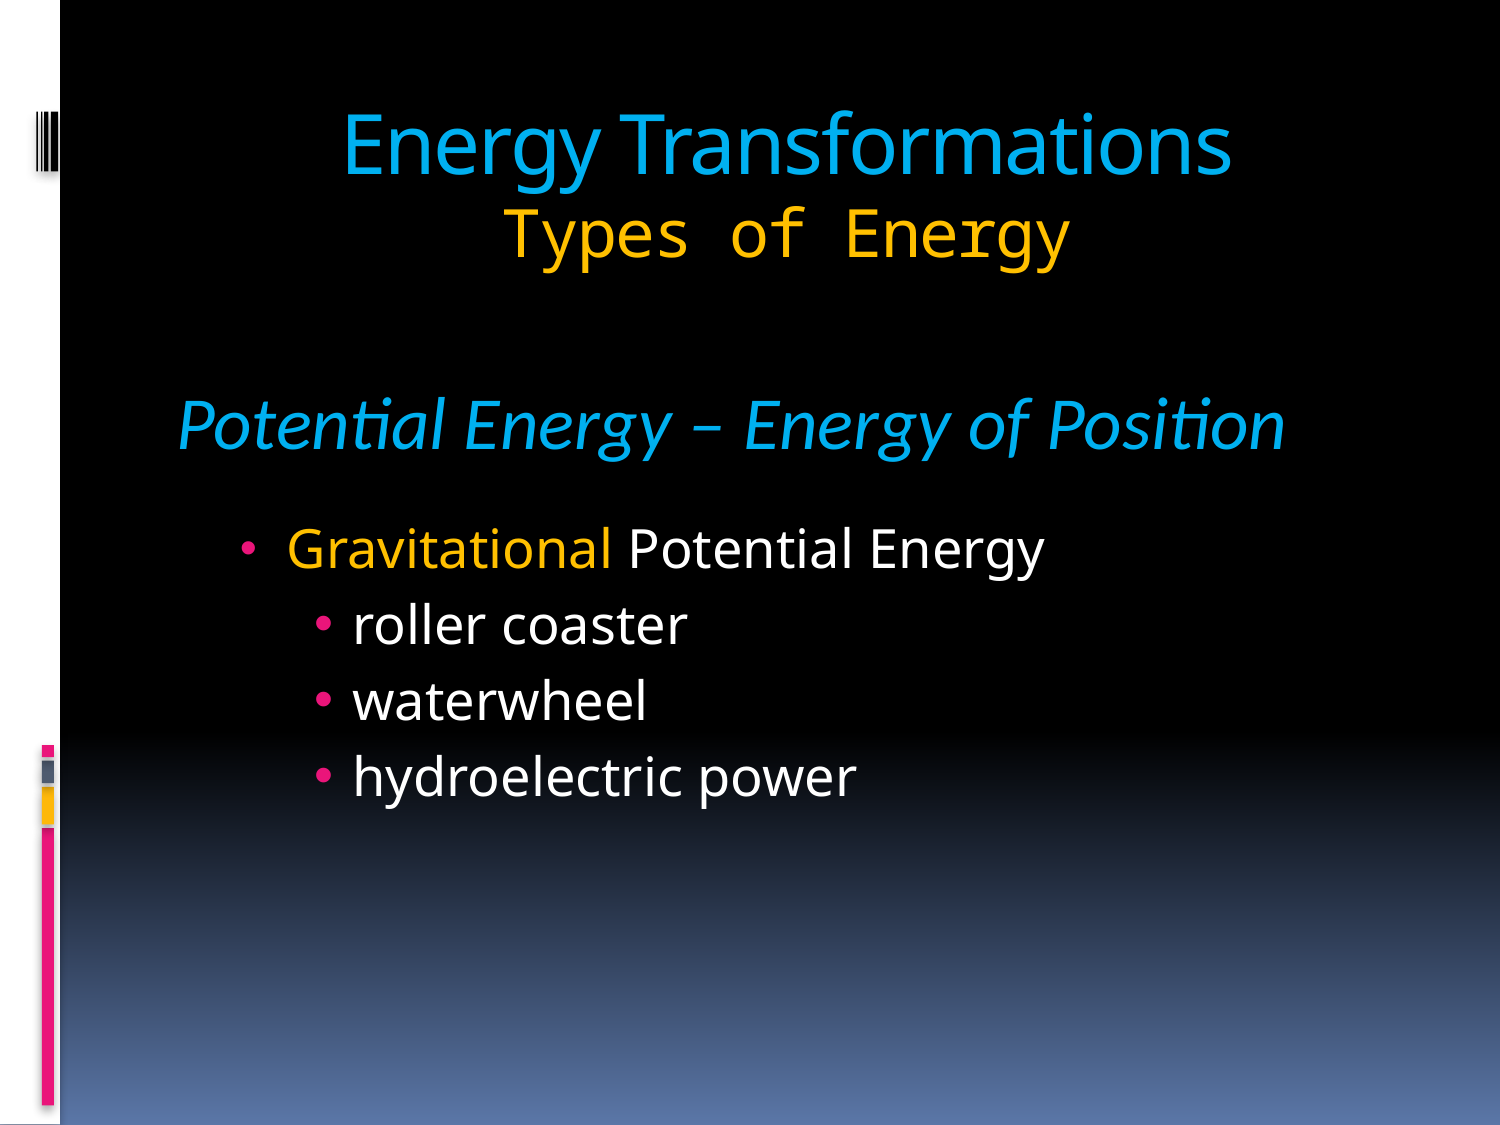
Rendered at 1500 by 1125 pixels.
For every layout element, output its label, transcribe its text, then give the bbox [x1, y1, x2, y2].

title Energy Transformations Types of Energy [150, 83, 1425, 234]
list Potential Energy – Energy of Position Gravitational Potential Energy roller coaster waterwheel hydroelectric power [150, 292, 1425, 1043]
